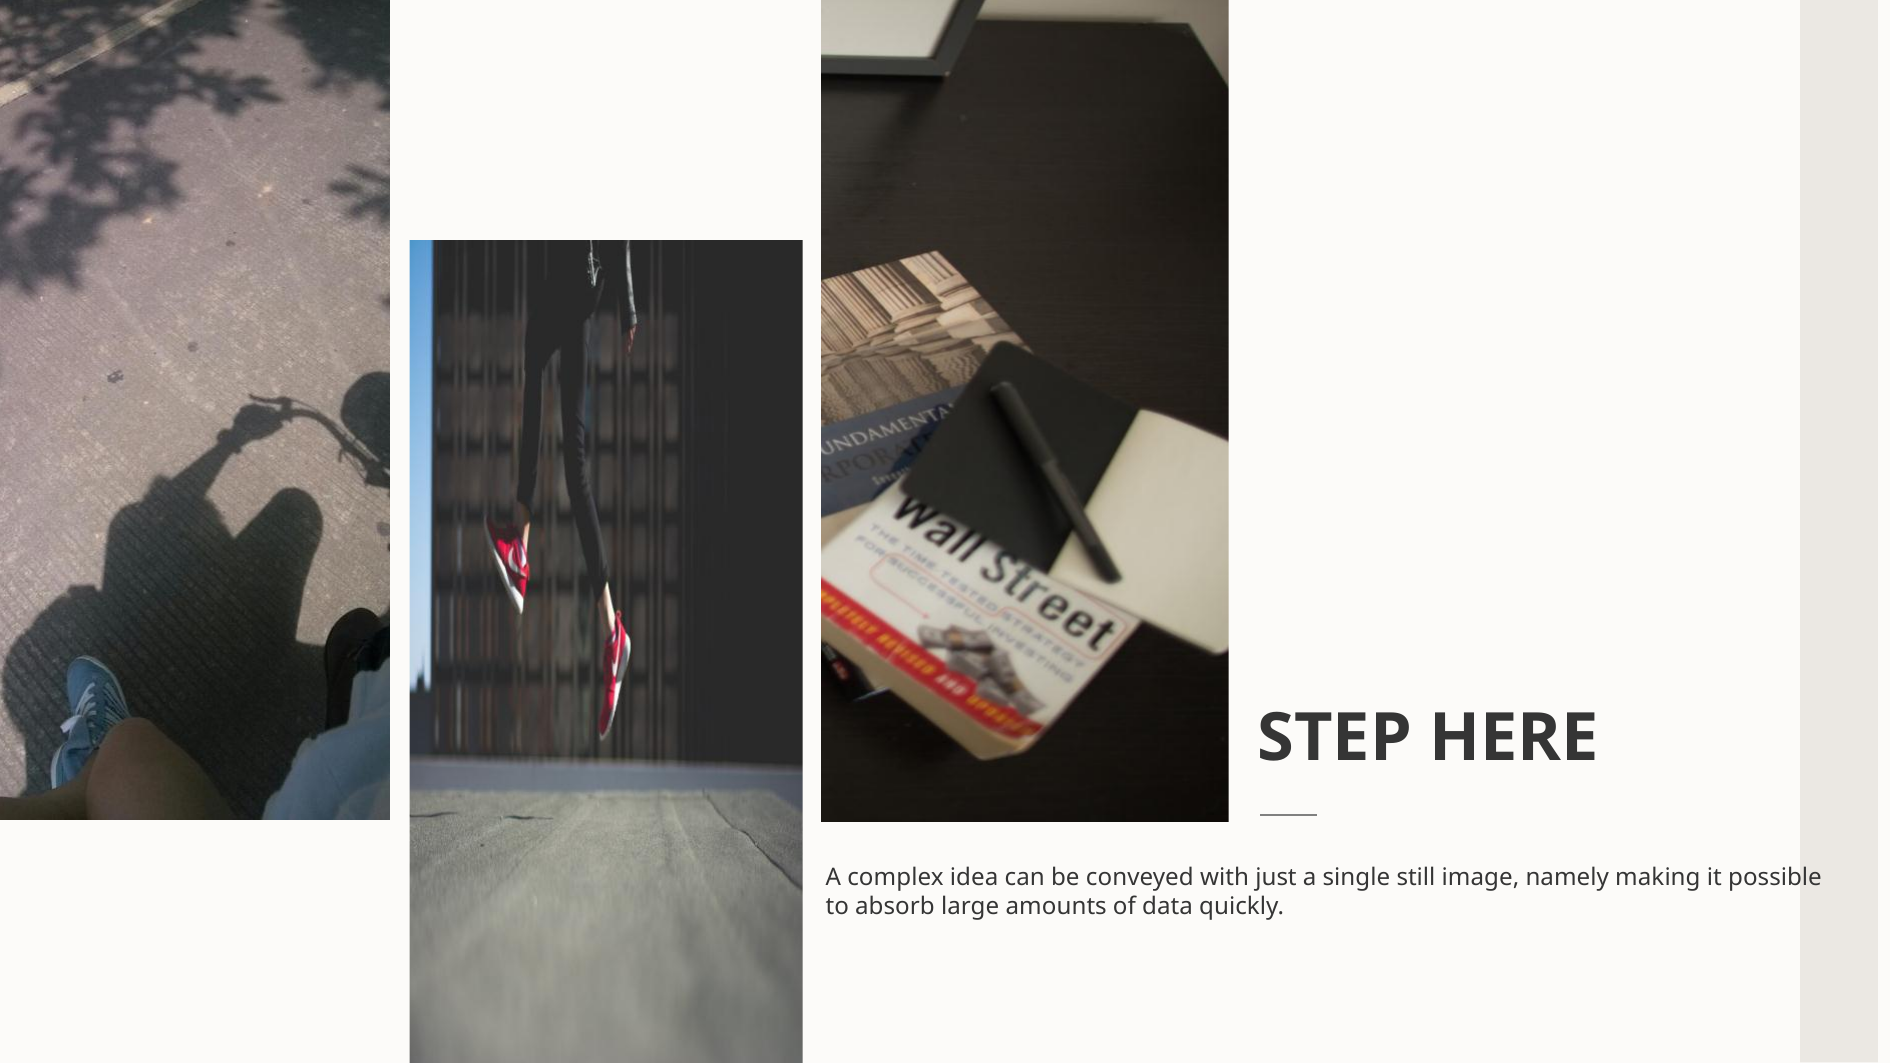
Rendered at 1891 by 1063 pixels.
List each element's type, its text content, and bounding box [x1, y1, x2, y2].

text_box [819, 0, 1231, 824]
text_box STEP HERE [1167, 686, 1690, 782]
text_box A complex idea can be conveyed with just a single still image, namely making it possible to absorb large amounts of data quickly. [810, 854, 1845, 927]
text_box [0, 0, 392, 822]
text_box [407, 238, 805, 1063]
text_box [1798, 0, 1880, 1063]
